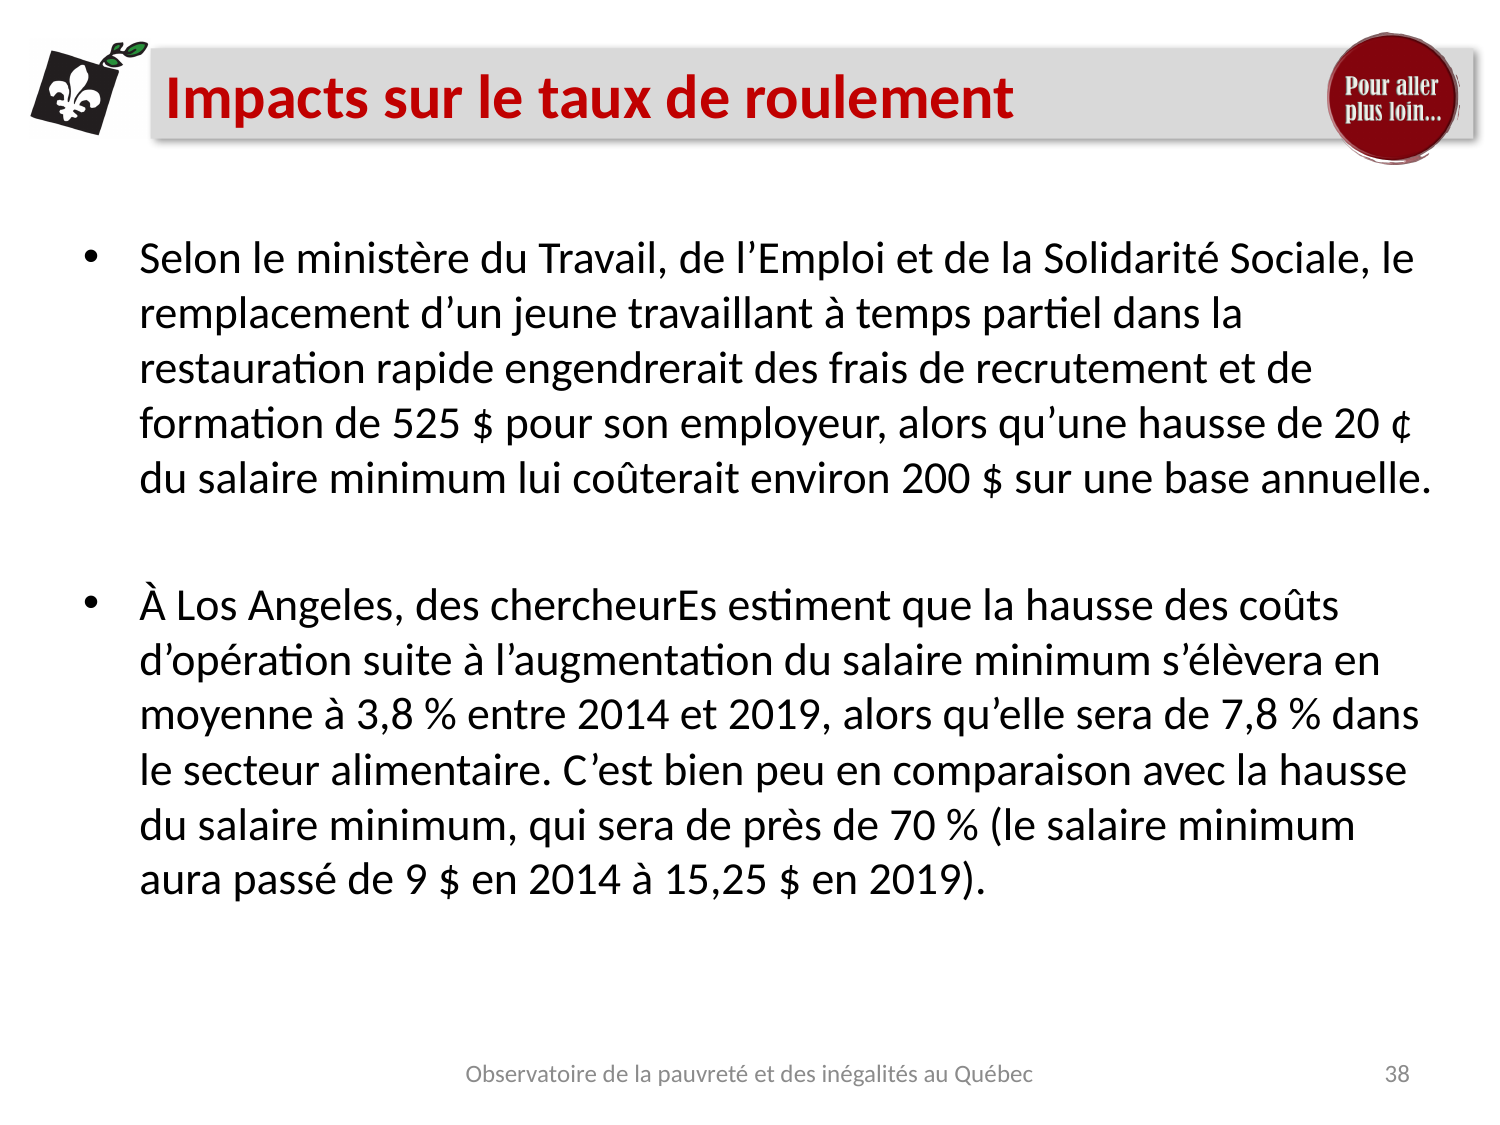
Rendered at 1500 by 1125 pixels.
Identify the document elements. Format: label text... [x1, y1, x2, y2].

title Impacts sur le taux de roulement [155, 48, 1245, 139]
list Selon le ministère du Travail, de l’Emploi et de la Solidarité Sociale, le remplacement d’un jeune travaillant à temps partiel dans la restauration rapide engendrerait des frais de recrutement et de formation de 525 $ pour son employeur, alors qu’une hausse de 20 ¢ du salaire minimum lui coûterait environ 200 $ sur une base annuelle. À Los Angeles, des chercheurEs estiment que la hausse des coûts d’opération suite à l’augmentation du salaire minimum s’élèvera en moyenne à 3,8 % entre 2014 et 2019, alors qu’elle sera de 7,8 % dans le secteur alimentaire. C’est bien peu en comparaison avec la hausse du salaire minimum, qui sera de près de 70 % (le salaire minimum aura passé de 9 $ en 2014 à 15,25 $ en 2019). [68, 220, 1459, 1005]
footer Observatoire de la pauvreté et des inégalités au Québec [0, 1042, 1500, 1103]
picture [28, 38, 151, 139]
picture [1250, 0, 1500, 240]
